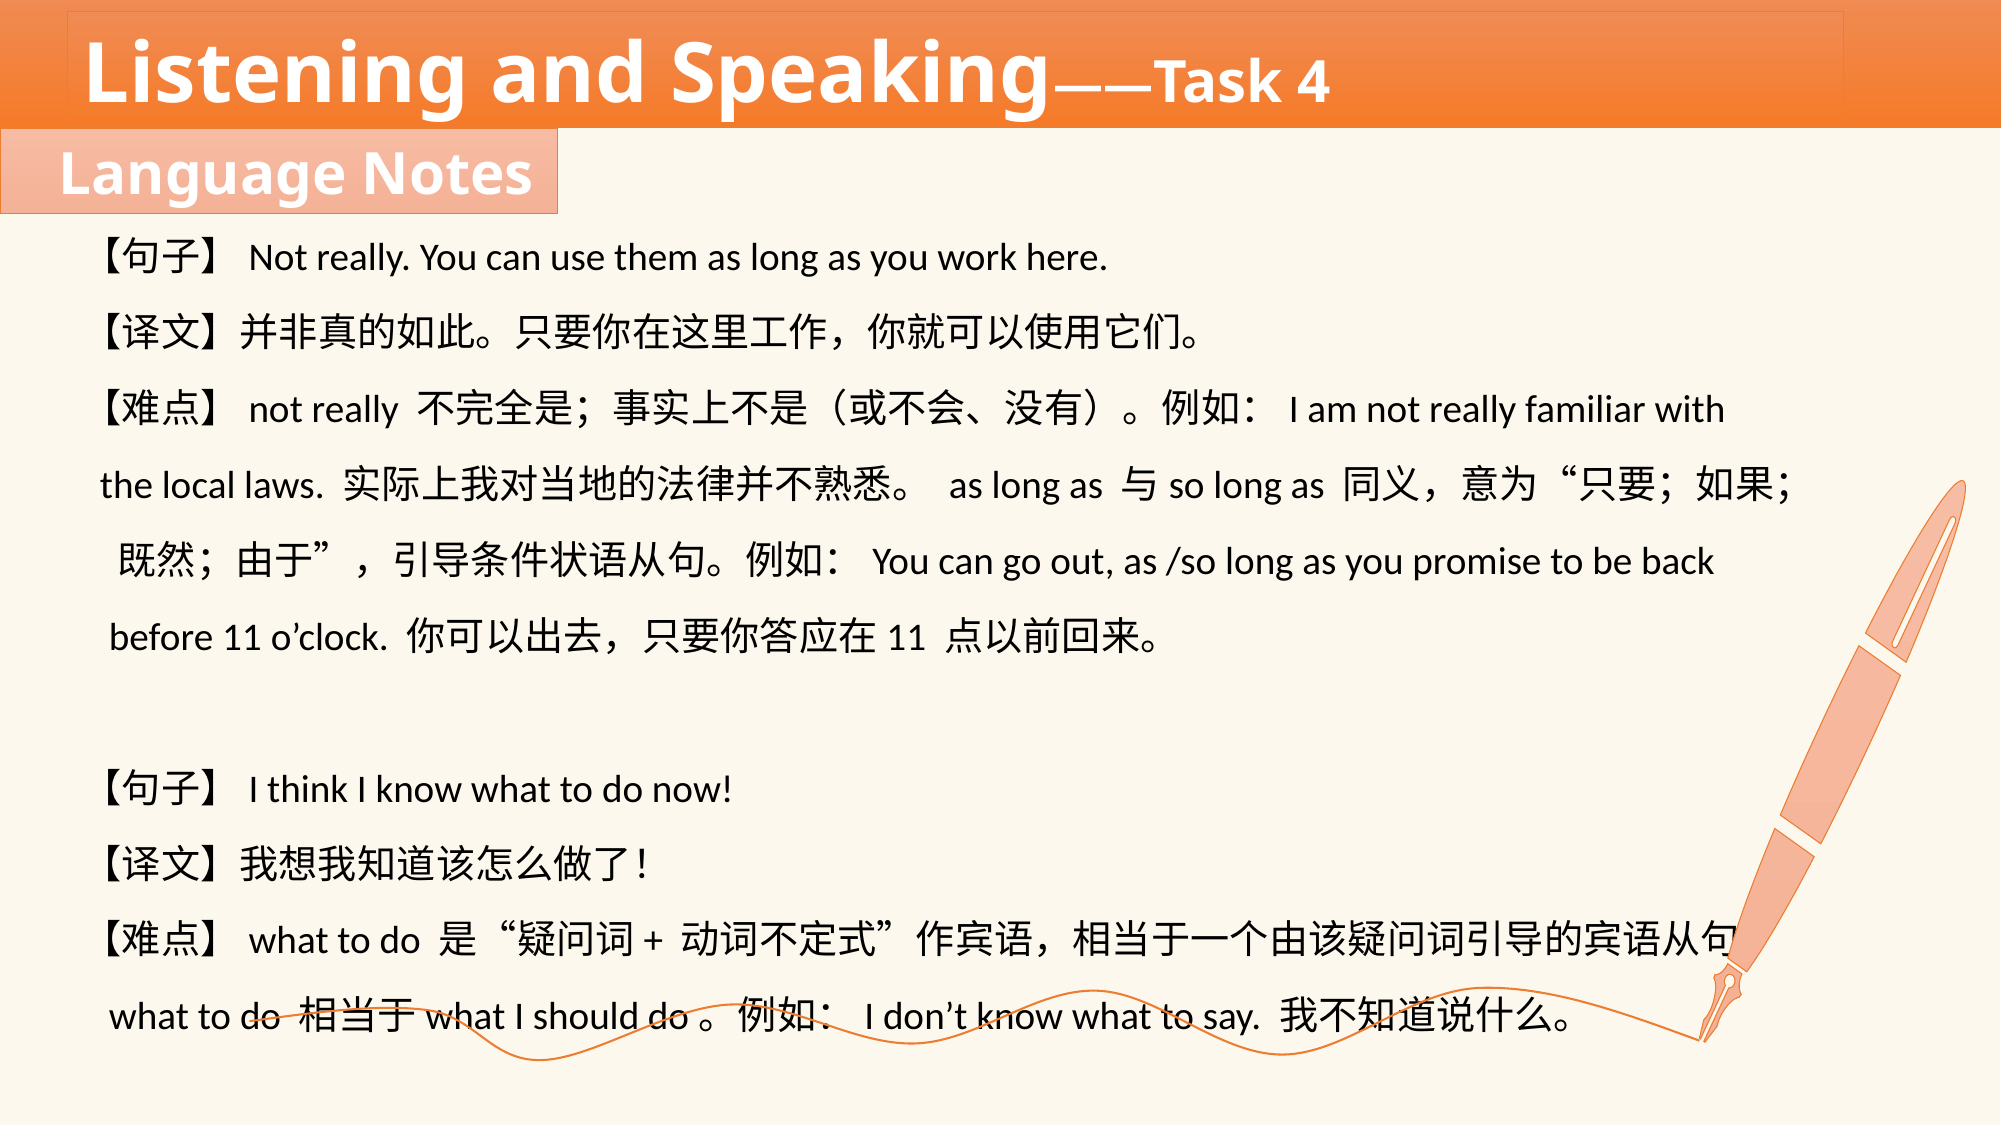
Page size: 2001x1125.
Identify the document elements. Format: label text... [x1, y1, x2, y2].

text_box [1864, 480, 1966, 664]
text_box [1779, 644, 1902, 845]
text_box [1698, 962, 1743, 1043]
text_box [0, 0, 2000, 128]
list 【句子】Not really. You can use them as long as you work here. 【译文】并非真的如此。只要你在这里工作，你就可以使用它们。 【难点】not really 不完全是；事实上不是（或不会、没有）。例如：I am not really familiar with the local laws. 实际上我对当地的法律并不熟悉。 as long as 与so long as 同义，意为“只要；如果； 既然；由于”，引导条件状语从句。例如：You can go out, as /so long as you promise to be back before 11 o’clock. 你可以出去，只要你答应在11 点以前回来。 【句子】I think I know what to do now! 【译文】我想我知道该怎么做了！ 【难点】what to do 是“疑问词+ 动词不定式”作宾语，相当于一个由该疑问词引导的宾语从句。 what to do 相当于what I should do。例如：I don’t know what to say. 我不知道说什么。 [67, 214, 1844, 1061]
text_box [1727, 827, 1815, 973]
text_box [249, 986, 1700, 1062]
text_box Language Notes [0, 128, 558, 214]
